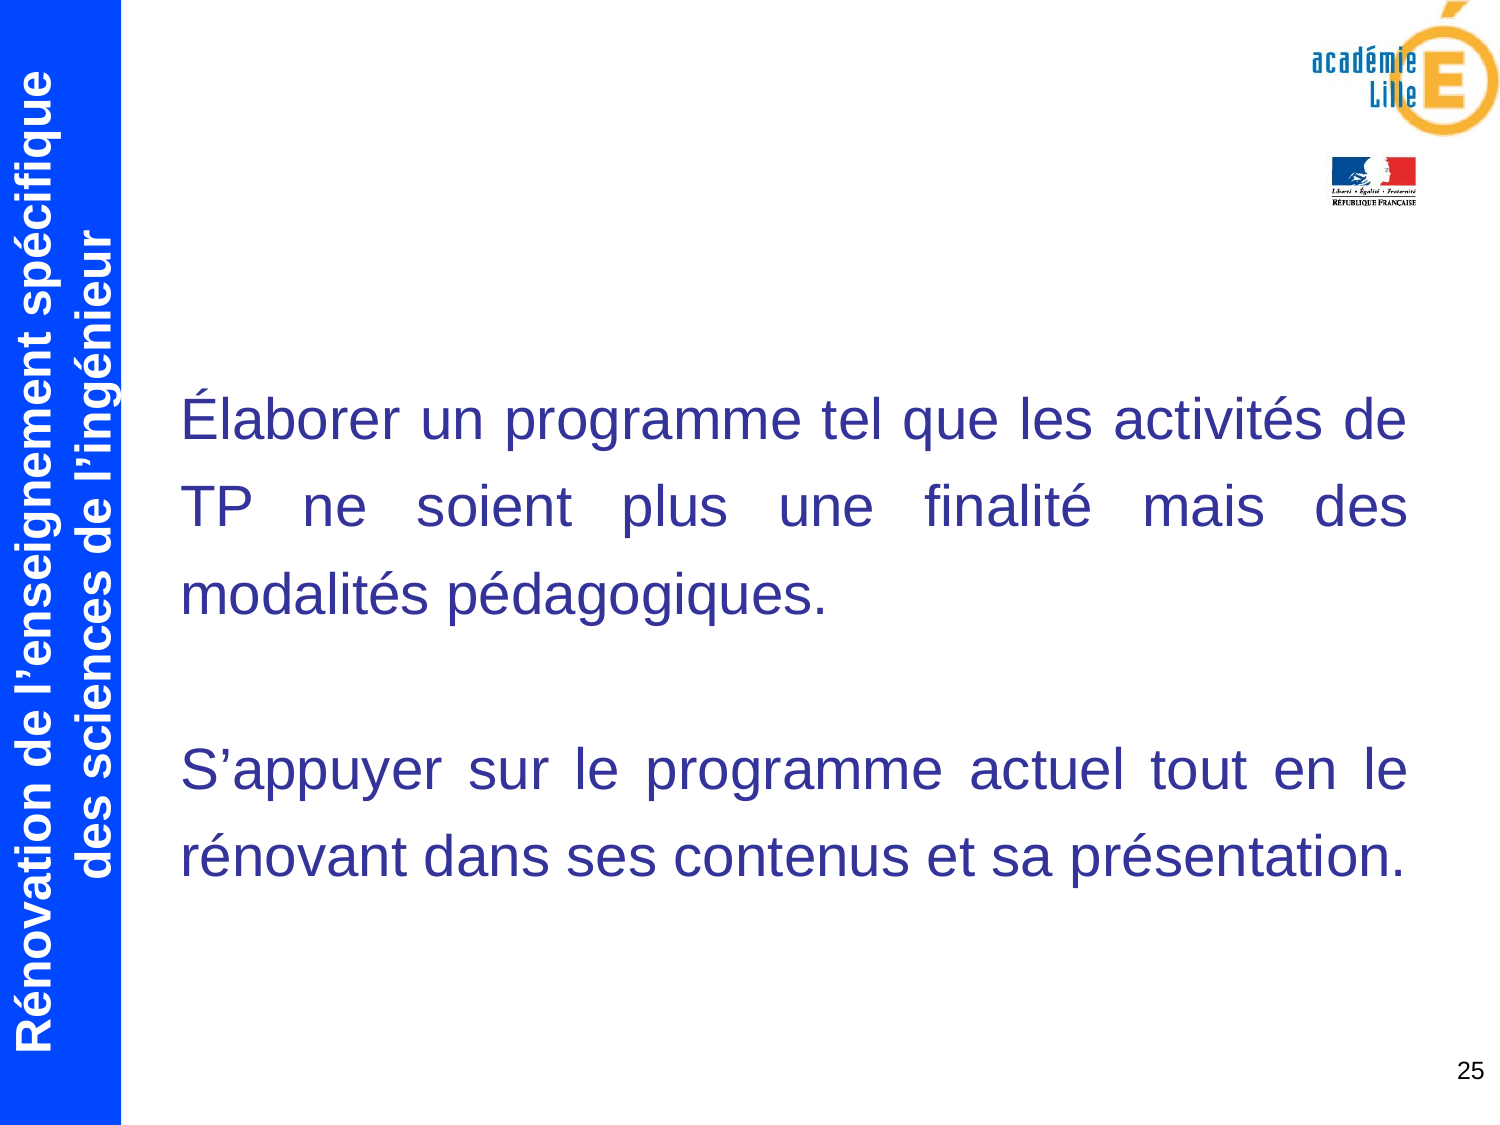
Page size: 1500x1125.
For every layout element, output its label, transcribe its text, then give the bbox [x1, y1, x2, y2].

slide_number 25 [1149, 1046, 1500, 1125]
picture [1312, 0, 1500, 206]
text_box Élaborer un programme tel que les activités de TP ne soient plus une finalité mais des modalités pédagogiques. S’appuyer sur le programme actuel tout en le rénovant dans ses contenus et sa présentation. [165, 356, 1425, 896]
